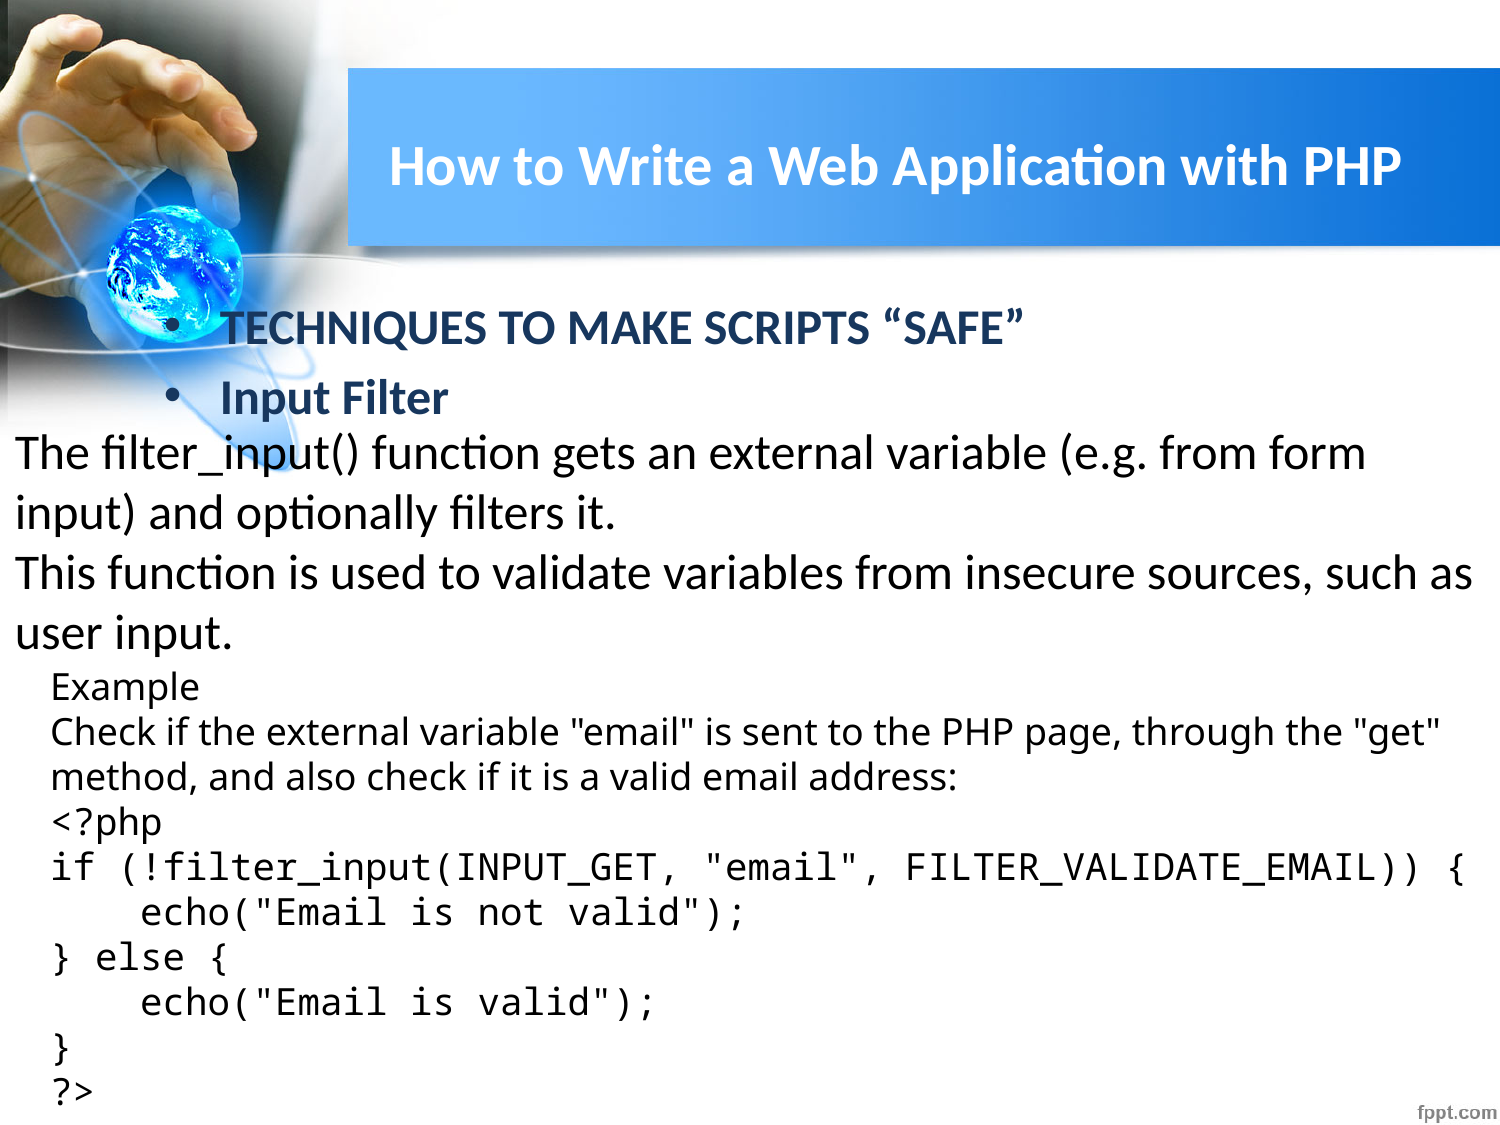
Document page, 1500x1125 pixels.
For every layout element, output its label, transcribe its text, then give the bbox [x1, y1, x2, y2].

list TECHNIQUES TO MAKE SCRIPTS “SAFE” Input Filter [148, 286, 1477, 412]
text_box The filter_input() function gets an external variable (e.g. from form input) and optionally filters it. This function is used to validate variables from insecure sources, such as user input. [0, 412, 1500, 667]
picture [0, 667, 1500, 1125]
title How to Write a Web Application with PHP [374, 111, 1452, 212]
picture [0, 0, 1500, 412]
text_box Example Check if the external variable "email" is sent to the PHP page, through the "get" method, and also check if it is a valid email address: <?php if (!filter_input(INPUT_GET, "email", FILTER_VALIDATE_EMAIL)) { echo("Email is not valid"); } else { echo("Email is valid"); } ?> [35, 655, 1500, 1121]
